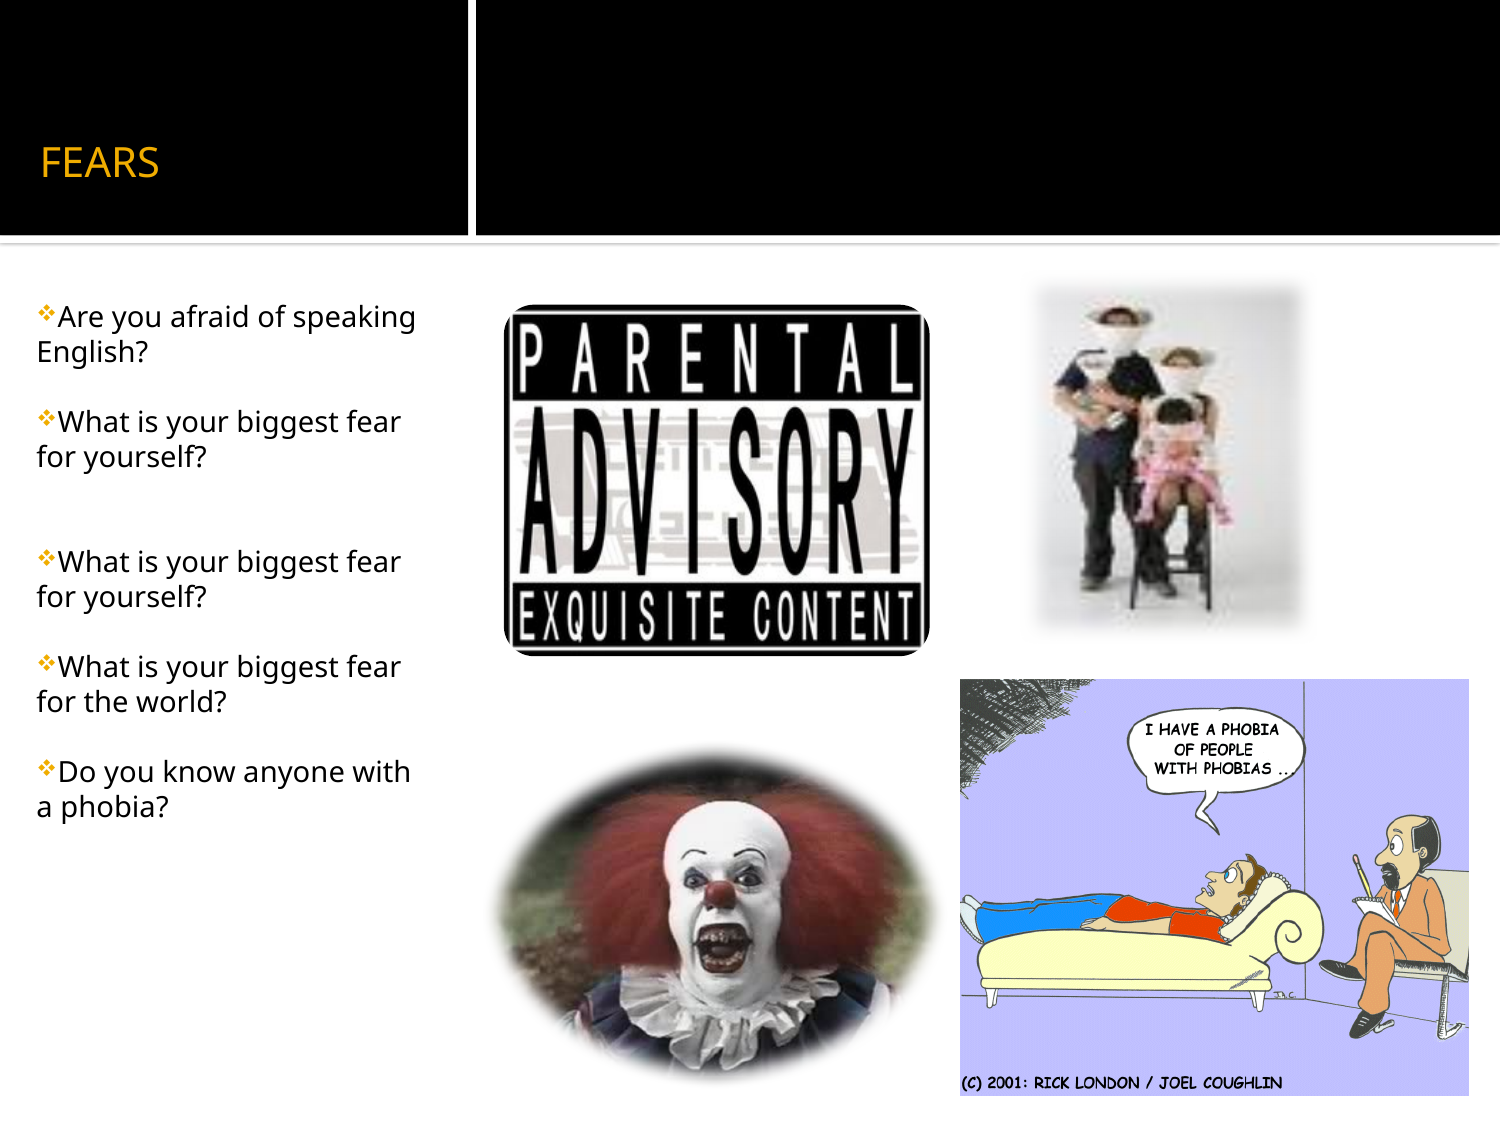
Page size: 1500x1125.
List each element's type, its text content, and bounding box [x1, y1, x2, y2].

picture [480, 738, 950, 1090]
title FEARS [27, 24, 442, 186]
picture [960, 679, 1469, 1096]
picture [1019, 269, 1318, 645]
list Are you afraid of speaking English? What is your biggest fear for yourself? What is your biggest fear for yourself? What is your biggest fear for the world? Do you know anyone with a phobia? [27, 283, 433, 1034]
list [503, 304, 930, 657]
